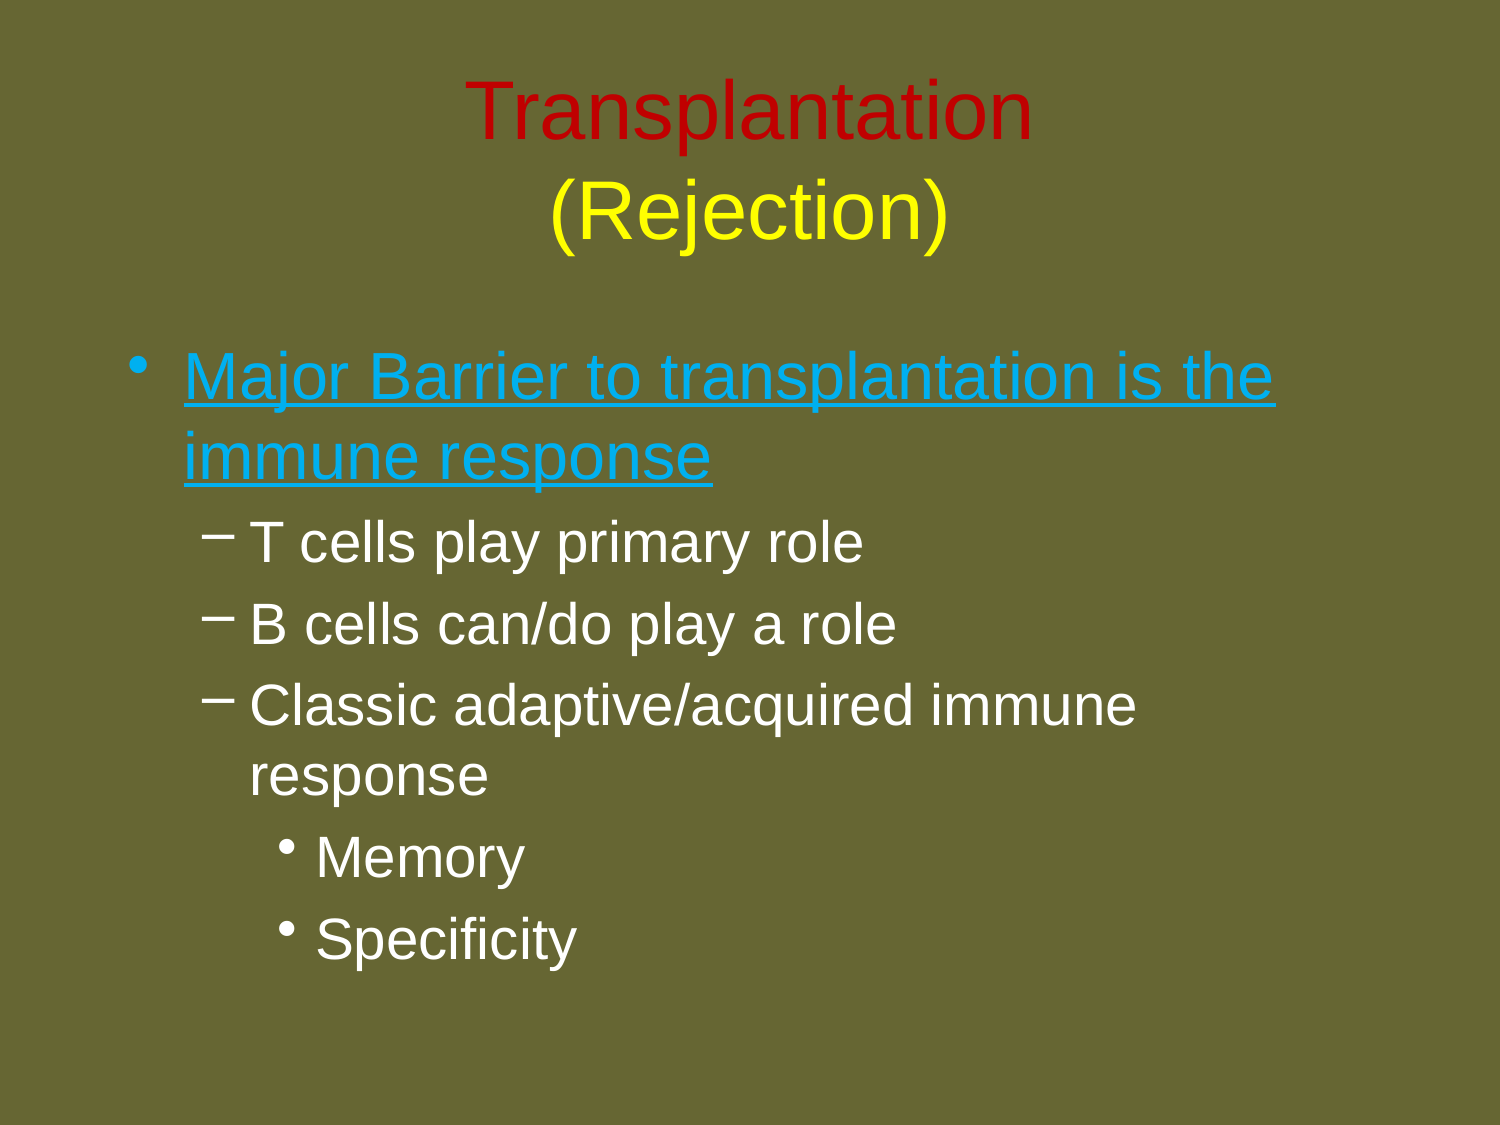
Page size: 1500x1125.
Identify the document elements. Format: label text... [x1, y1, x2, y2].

list Major Barrier to transplantation is the immune response T cells play primary role B cells can/do play a role Classic adaptive/acquired immune response Memory Specificity [112, 324, 1388, 1001]
title Transplantation (Rejection) [112, 62, 1388, 251]
